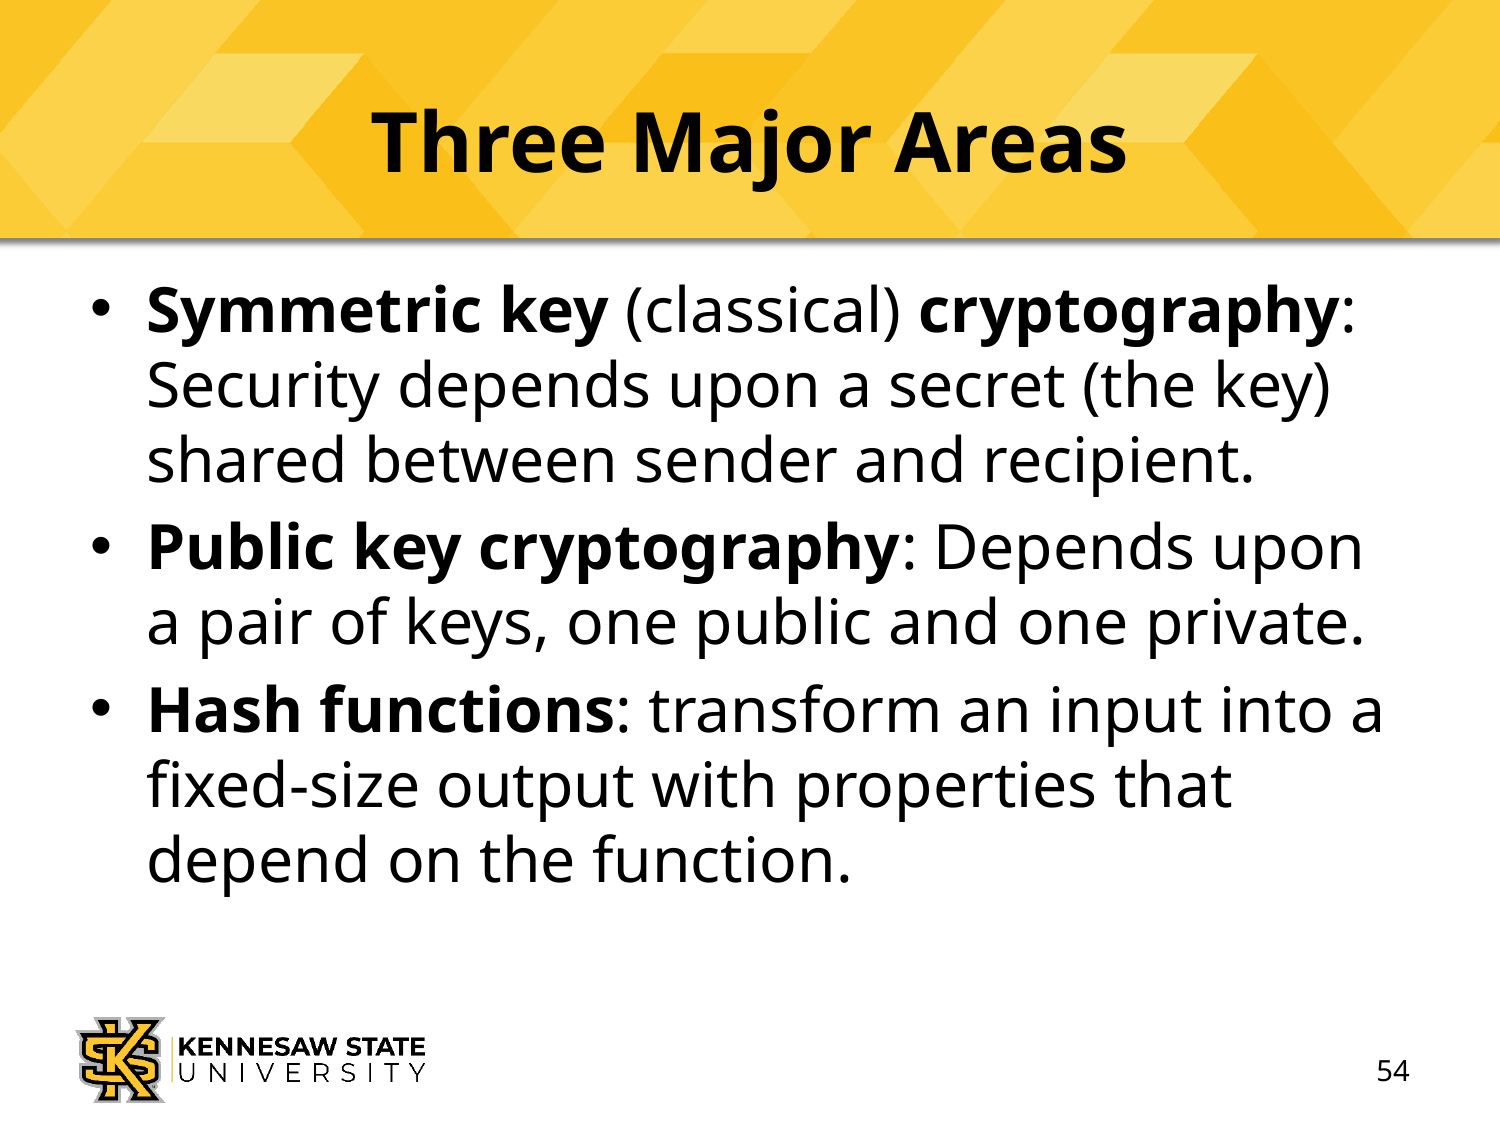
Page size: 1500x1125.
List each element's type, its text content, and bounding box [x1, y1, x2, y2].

list Symmetric key (classical) cryptography: Security depends upon a secret (the key) shared between sender and recipient. Public key cryptography: Depends upon a pair of keys, one public and one private. Hash functions: transform an input into a fixed-size output with properties that depend on the function. [75, 262, 1425, 1005]
slide_number 54 [1074, 1042, 1425, 1103]
title Three Major Areas [75, 45, 1425, 233]
picture [75, 1017, 425, 1103]
picture [0, 0, 1500, 251]
